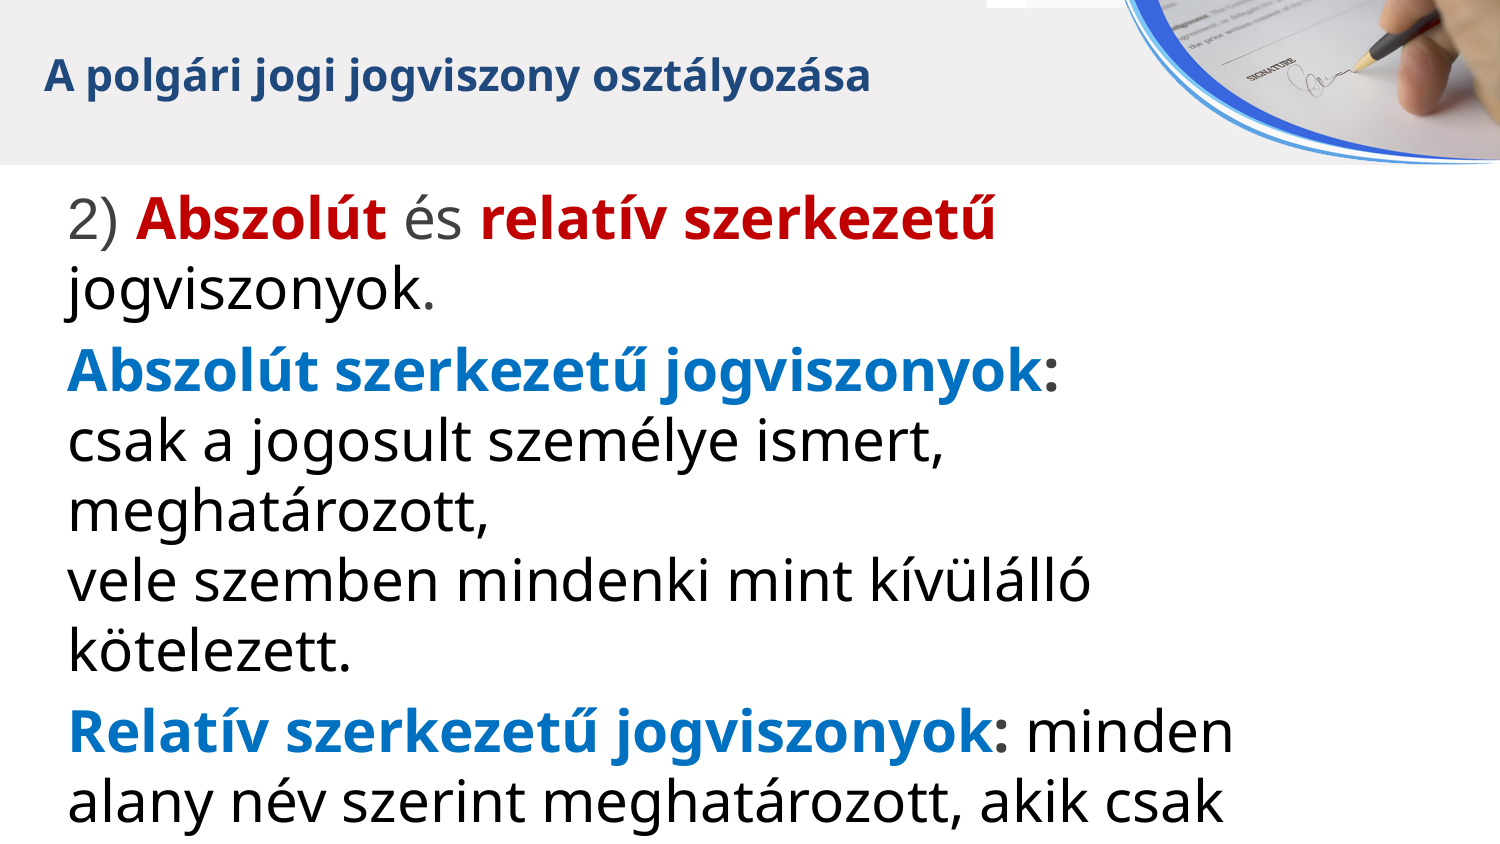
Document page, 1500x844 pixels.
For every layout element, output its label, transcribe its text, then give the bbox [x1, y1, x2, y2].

picture [0, 0, 1500, 844]
list 2) Abszolút és relatív szerkezetű jogviszonyok. Abszolút szerkezetű jogviszonyok: csak a jogosult személye ismert, meghatározott, vele szemben mindenki mint kívülálló kötelezett. Relatív szerkezetű jogviszonyok: minden alany név szerint meghatározott, akik csak egymással szemben (kölcsönösen) jogosultak és kötelezettek. [53, 173, 1388, 741]
list A polgári jogi jogviszony osztályozása [29, 13, 1500, 109]
